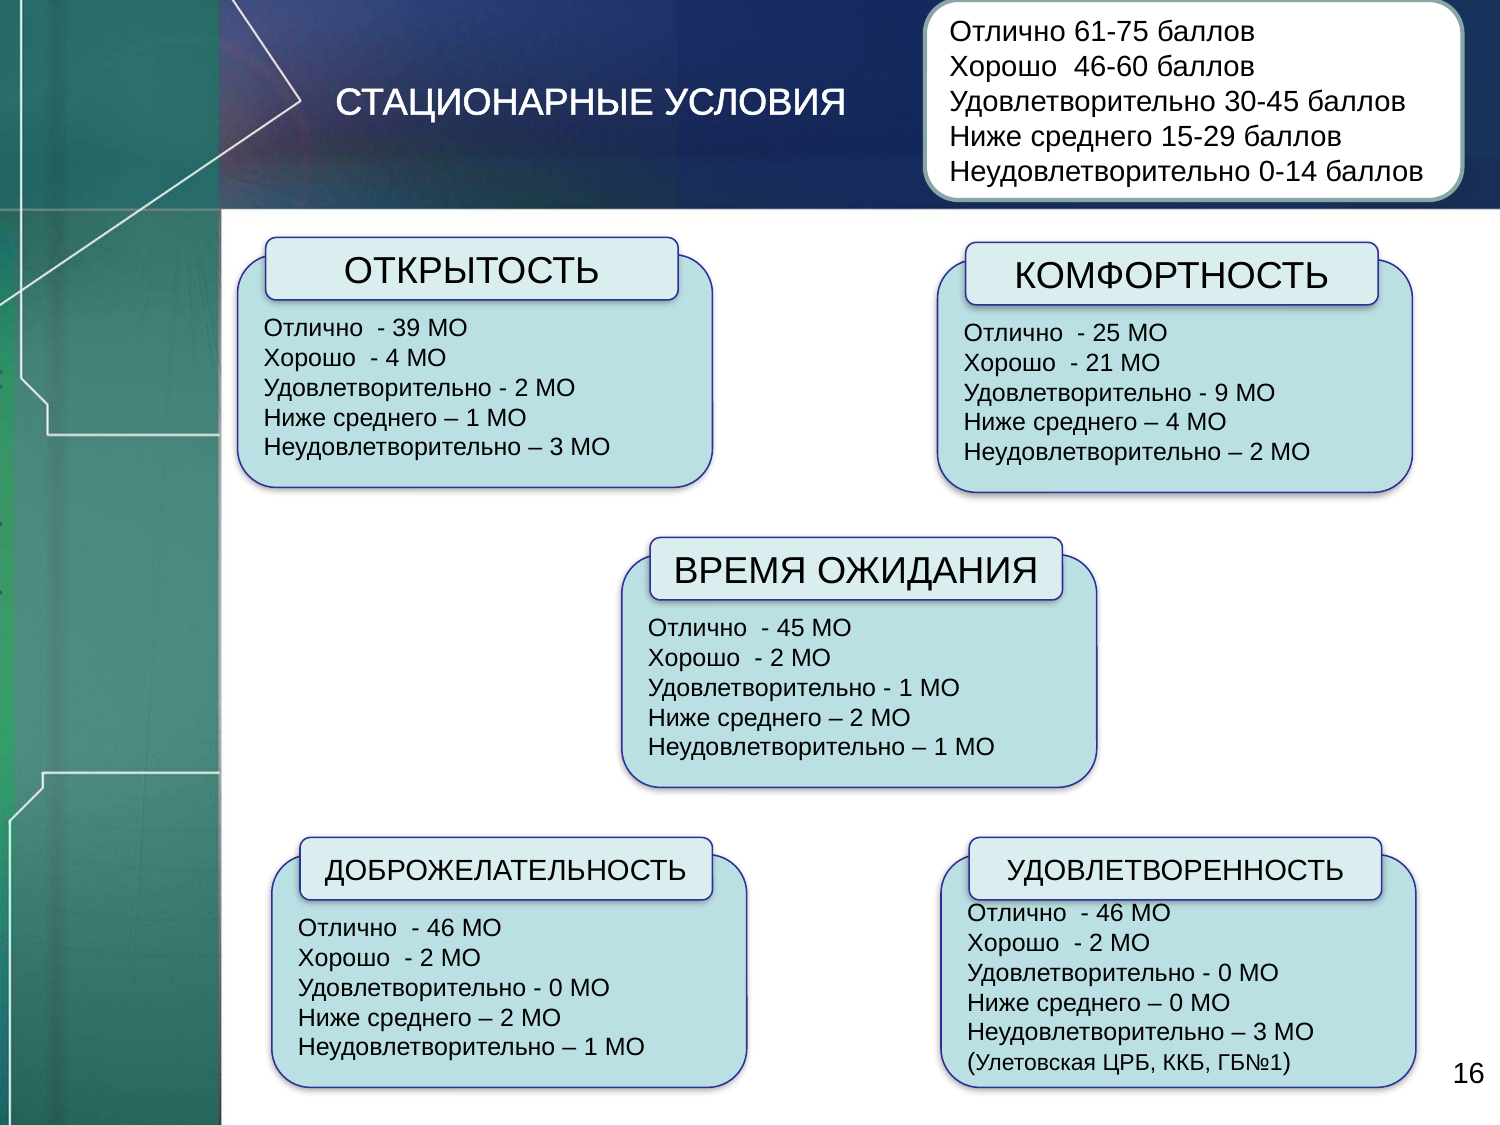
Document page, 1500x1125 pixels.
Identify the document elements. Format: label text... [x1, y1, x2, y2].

text_box ДОБРОЖЕЛАТЕЛЬНОСТЬ [299, 836, 714, 901]
text_box Отлично - 25 МО Хорошо - 21 МО Удовлетворительно - 9 МО Ниже среднего – 4 МО Неудовлетворительно – 2 МО [936, 259, 1414, 494]
text_box Отлично - 45 МО Хорошо - 2 МО Удовлетворительно - 1 МО Ниже среднего – 2 МО Неудовлетворительно – 1 МО [621, 554, 1098, 789]
picture [0, 0, 1500, 1125]
text_box Отлично - 46 МО Хорошо - 2 МО Удовлетворительно - 0 МО Ниже среднего – 0 МО Неудовлетворительно – 3 МО (Улетовская ЦРБ, ККБ, ГБ№1) [940, 855, 1417, 1089]
text_box ВРЕМЯ ОЖИДАНИЯ [649, 536, 1064, 601]
slide_number 16 [1149, 1046, 1500, 1125]
text_box КОМФОРТНОСТЬ [964, 241, 1379, 306]
text_box Отлично - 39 МО Хорошо - 4 МО Удовлетворительно - 2 МО Ниже среднего – 1 МО Неудовлетворительно – 3 МО [236, 254, 714, 489]
text_box Отлично - 46 МО Хорошо - 2 МО Удовлетворительно - 0 МО Ниже среднего – 2 МО Неудовлетворительно – 1 МО [271, 854, 748, 1089]
text_box СТАЦИОНАРНЫЕ УСЛОВИЯ [320, 69, 862, 130]
text_box УДОВЛЕТВОРЕННОСТЬ [968, 836, 1383, 901]
text_box Отлично 61-75 баллов Хорошо 46-60 баллов Удовлетворительно 30-45 баллов Ниже среднего 15-29 баллов Неудовлетворительно 0-14 баллов [922, 0, 1465, 203]
text_box ОТКРЫТОСТЬ [264, 236, 679, 301]
